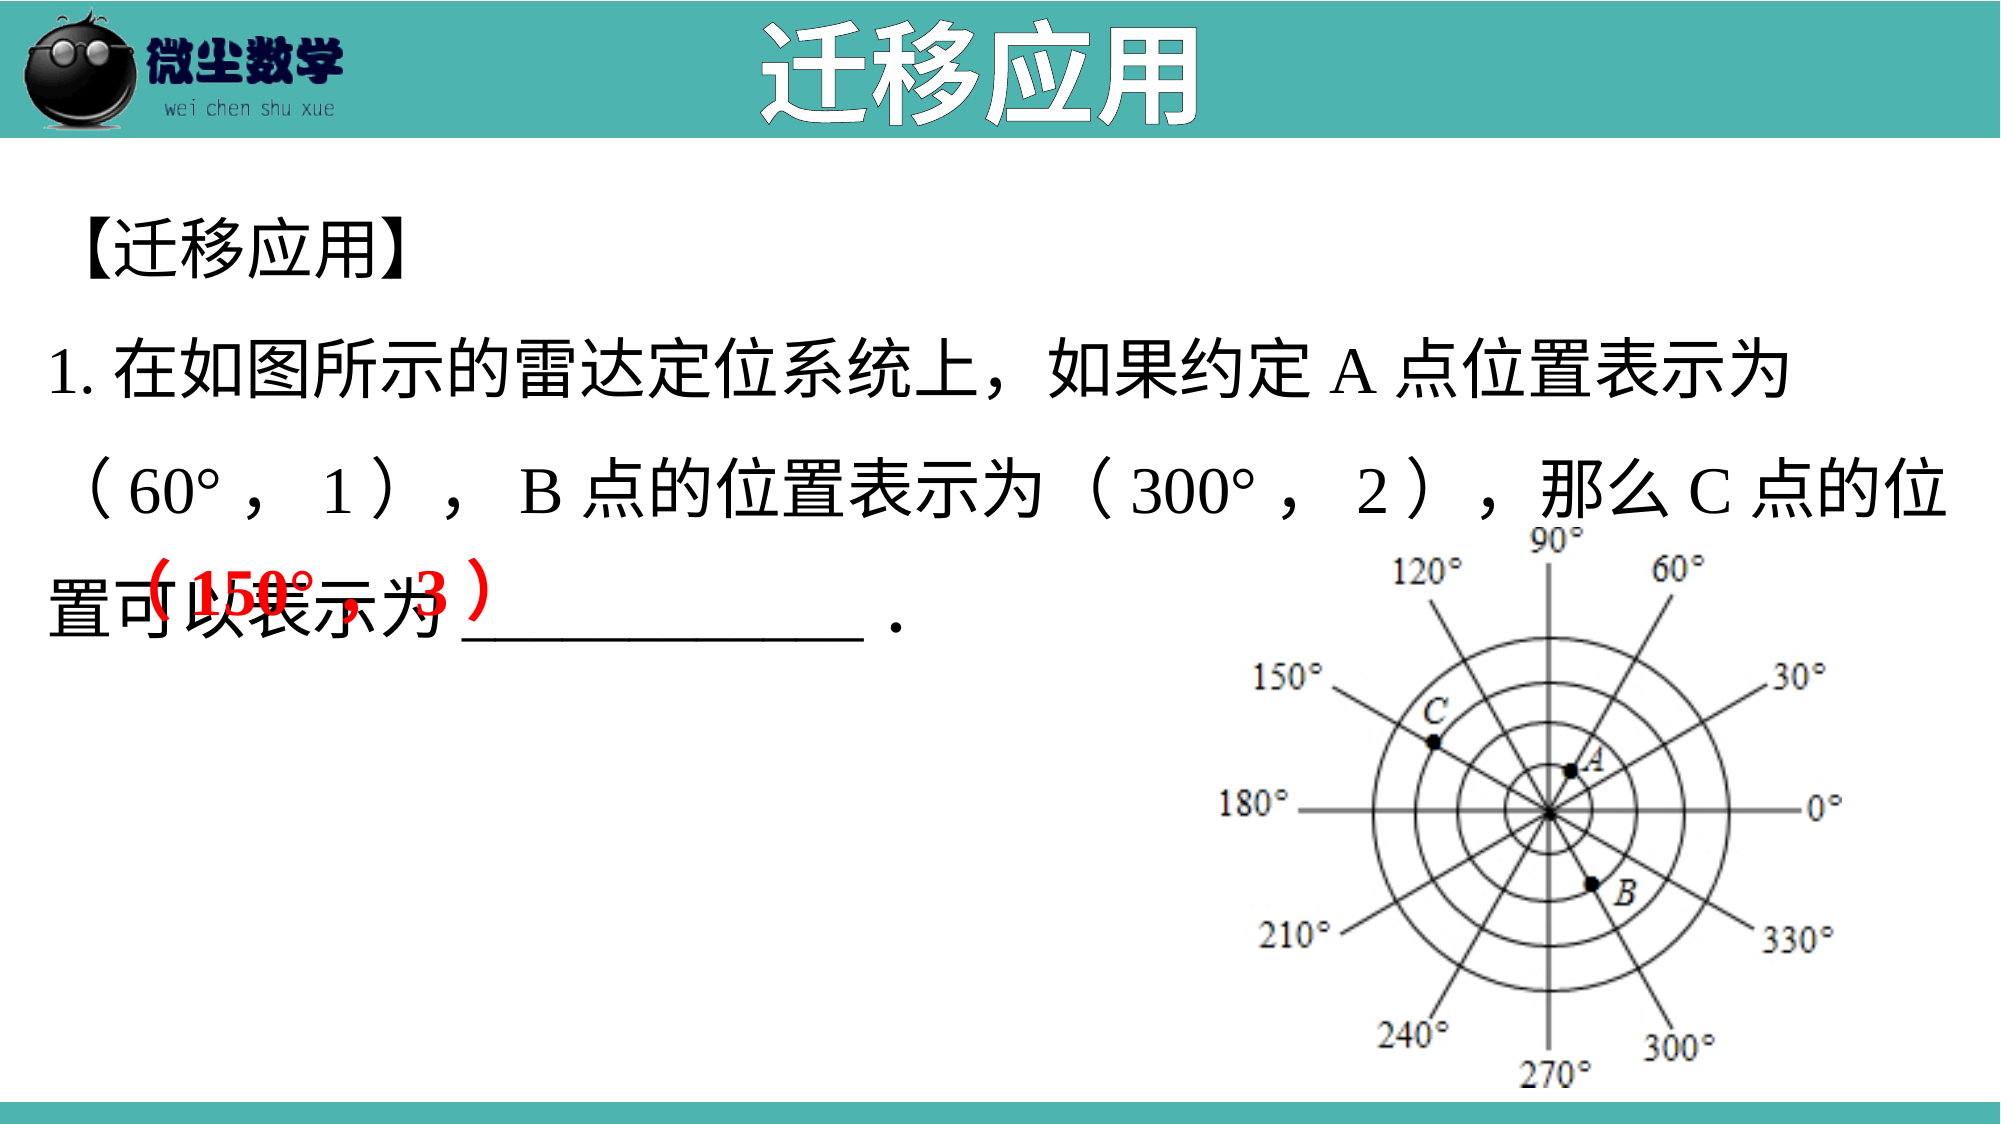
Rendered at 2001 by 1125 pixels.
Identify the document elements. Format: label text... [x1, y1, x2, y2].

picture [0, 1, 2001, 1124]
text_box 迁移应用 [742, 0, 1223, 146]
text_box （150°，3） [92, 541, 547, 636]
text_box 【迁移应用】 1.在如图所示的雷达定位系统上，如果约定A点位置表示为（60°，1），B点的位置表示为（300°，2），那么C点的位置可以表示为____________． [31, 159, 1969, 655]
